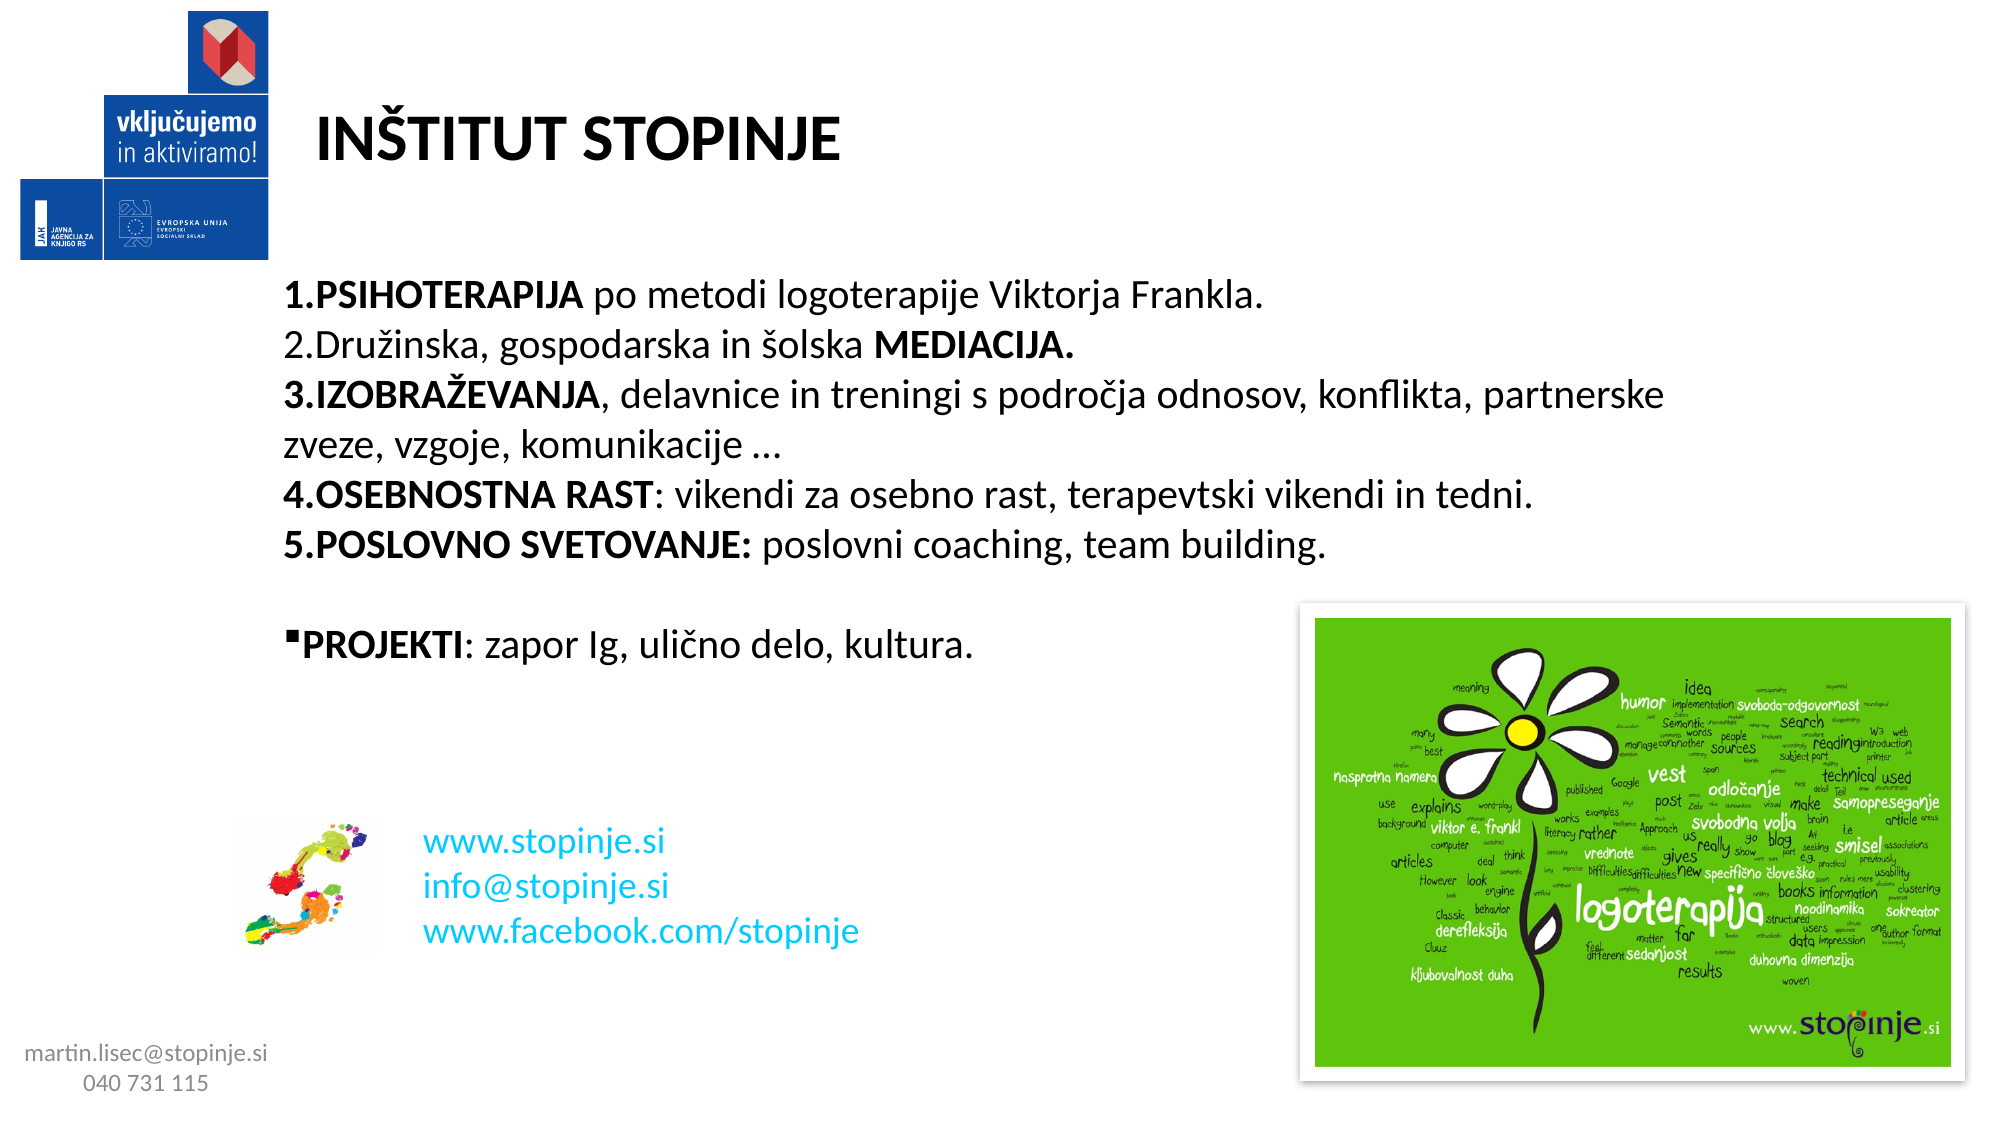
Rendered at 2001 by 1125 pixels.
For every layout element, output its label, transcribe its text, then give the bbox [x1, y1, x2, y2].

text_box INŠTITUT STOPINJE [300, 86, 873, 182]
text_box www.stopinje.si info@stopinje.si www.facebook.com/stopinje [408, 808, 1159, 959]
picture [238, 815, 379, 954]
picture [1314, 617, 1951, 1067]
picture [20, 11, 269, 260]
footer martin.lisec@stopinje.si 040 731 115 [0, 1036, 293, 1097]
text_box PSIHOTERAPIJA po metodi logoterapije Viktorja Frankla. Družinska, gospodarska in šolska MEDIACIJA. IZOBRAŽEVANJA, delavnice in treningi s področja odnosov, konflikta, partnerske zveze, vzgoje, komunikacije … OSEBNOSTNA RAST: vikendi za osebno rast, terapevtski vikendi in tedni. POSLOVNO SVETOVANJE: poslovni coaching, team building. PROJEKTI: zapor Ig, ulično delo, kultura. [268, 259, 1686, 675]
